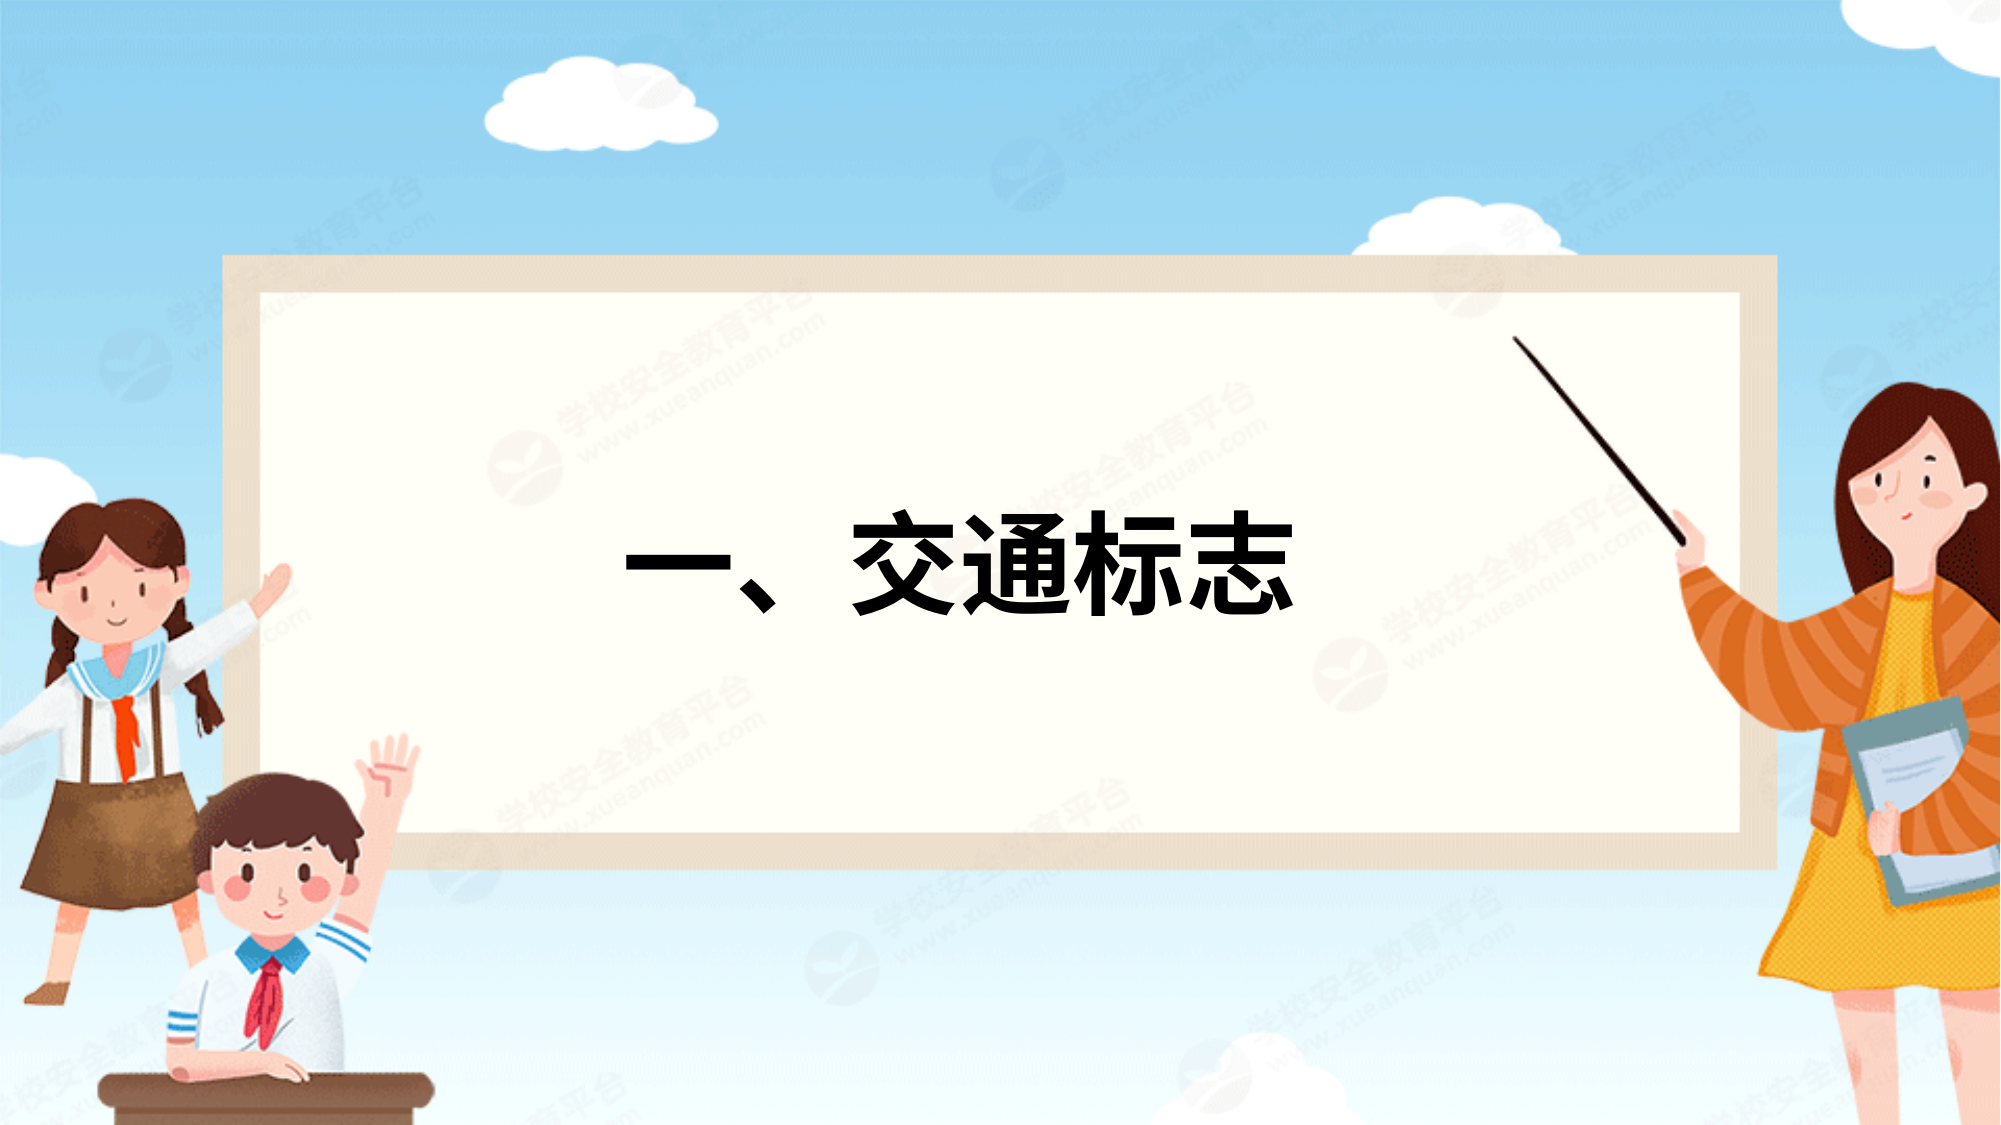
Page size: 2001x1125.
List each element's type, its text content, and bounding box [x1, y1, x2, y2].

text_box 一、交通标志 [608, 486, 1392, 637]
picture [0, 0, 2001, 1125]
